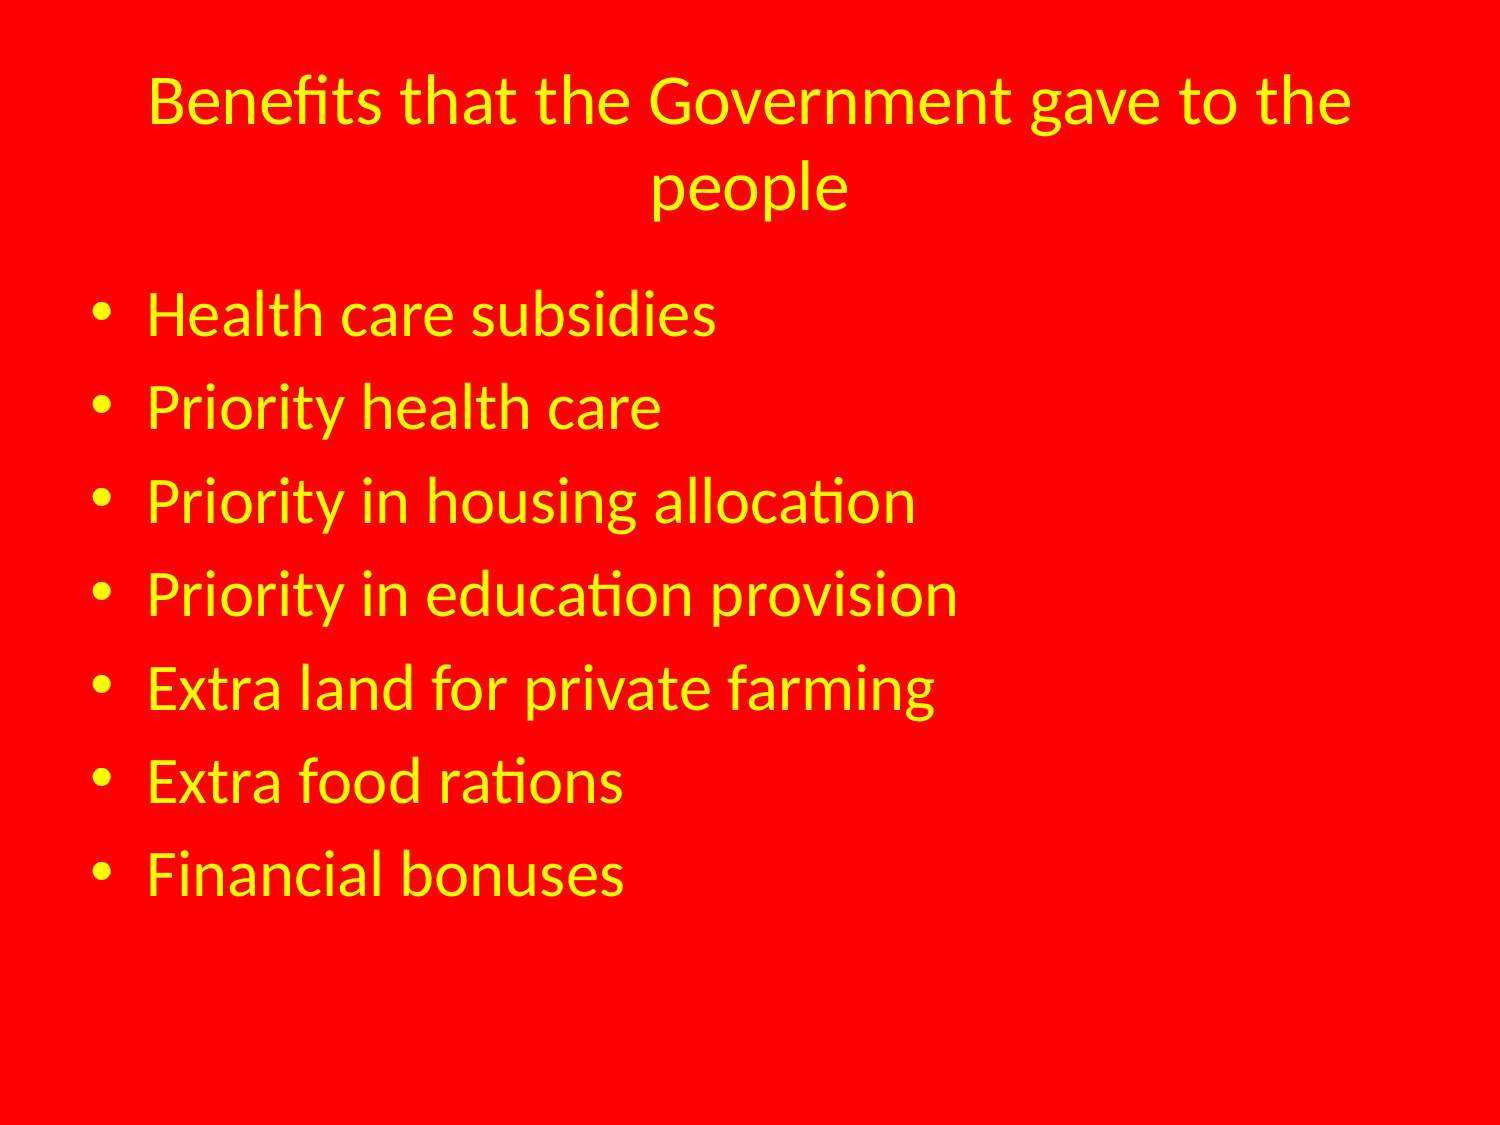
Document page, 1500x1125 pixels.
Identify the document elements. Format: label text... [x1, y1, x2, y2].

title Benefits that the Government gave to the people [74, 44, 1426, 233]
list Health care subsidies Priority health care Priority in housing allocation Priority in education provision Extra land for private farming Extra food rations Financial bonuses [74, 262, 1426, 1006]
